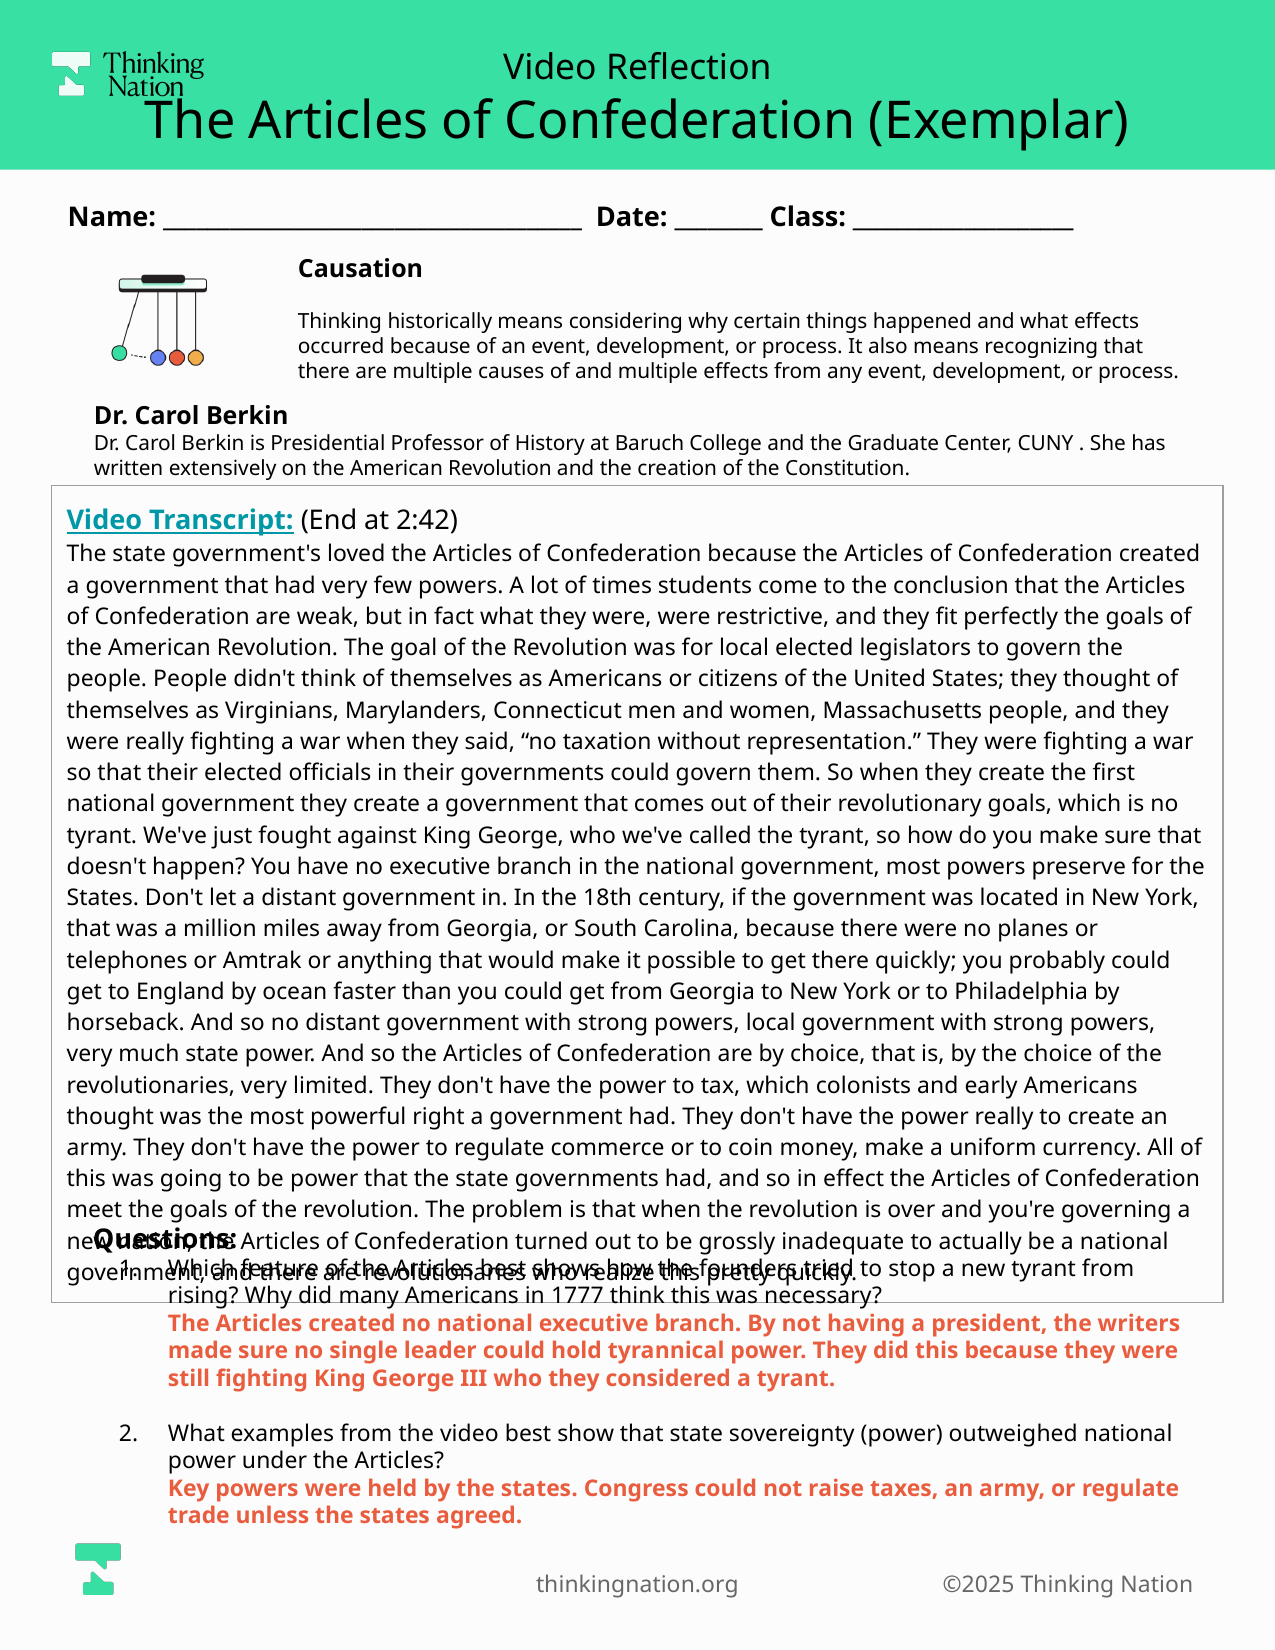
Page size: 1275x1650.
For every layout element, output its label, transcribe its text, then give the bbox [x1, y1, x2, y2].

picture [35, 37, 210, 110]
text_box Questions: Which feature of the Articles best shows how the founders tried to stop a new tyrant from rising? Why did many Americans in 1777 think this was necessary? The Articles created no national executive branch. By not having a president, the writers made sure no single leader could hold tyrannical power. They did this because they were still fighting King George III who they considered a tyrant. What examples from the video best show that state sovereignty (power) outweighed national power under the Articles? Key powers were held by the states. Congress could not raise taxes, an army, or regulate trade unless the states agreed. [77, 1205, 1213, 1628]
text_box Name: ______________________________________ Date: ________ Class: ____________________ [51, 183, 1224, 246]
picture [62, 1533, 134, 1605]
text_box Causation Thinking historically means considering why certain things happened and what effects occurred because of an event, development, or process. It also means recognizing that there are multiple causes of and multiple effects from any event, development, or process. [278, 246, 1210, 380]
text_box Dr. Carol Berkin Dr. Carol Berkin is Presidential Professor of History at Baruch College and the Graduate Center, CUNY . She has written extensively on the American Revolution and the creation of the Constitution. [74, 380, 1210, 516]
picture [90, 252, 227, 388]
text_box Video Reflection The Articles of Confederation (Exemplar) [0, 0, 1275, 170]
table_header Video Transcript: (End at 2:42) The state government's loved the Articles of Confederation because the Articles of Confederation created a government that had very few powers. A lot of times students come to the conclusion that the Articles of Confederation are weak, but in fact what they were, were restrictive, and they fit perfectly the goals of the American Revolution. The goal of the Revolution was for local elected legislators to govern the people. People didn't think of themselves as Americans or citizens of the United States; they thought of themselves as Virginians, Marylanders, Connecticut men and women, Massachusetts people, and they were really fighting a war when they said, “no taxation without representation.” They were fighting a war so that their elected officials in their governments could govern them. So when they create the first national government they create a government that comes out of their revolutionary goals, which is no tyrant. We've just fought against King George, who we've called the tyrant, so how do you make sure that doesn't happen? You have no executive branch in the national government, most powers preserve for the States. Don't let a distant government in. In the 18th century, if the government was located in New York, that was a million miles away from Georgia, or South Carolina, because there were no planes or telephones or Amtrak or anything that would make it possible to get there quickly; you probably could get to England by ocean faster than you could get from Georgia to New York or to Philadelphia by horseback. And so no distant government with strong powers, local government with strong powers, very much state power. And so the Articles of Confederation are by choice, that is, by the choice of the revolutionaries, very limited. They don't have the power to tax, which colonists and early Americans thought was the most powerful right a government had. They don't have the power really to create an army. They don't have the power to regulate commerce or to coin money, make a uniform currency. All of this was going to be power that the state governments had, and so in effect the Articles of Confederation meet the goals of the revolution. The problem is that when the revolution is over and you're governing a new nation, the Articles of Confederation turned out to be grossly inadequate to actually be a national government, and there are revolutionaries who realize this pretty quickly. [52, 486, 1222, 1302]
